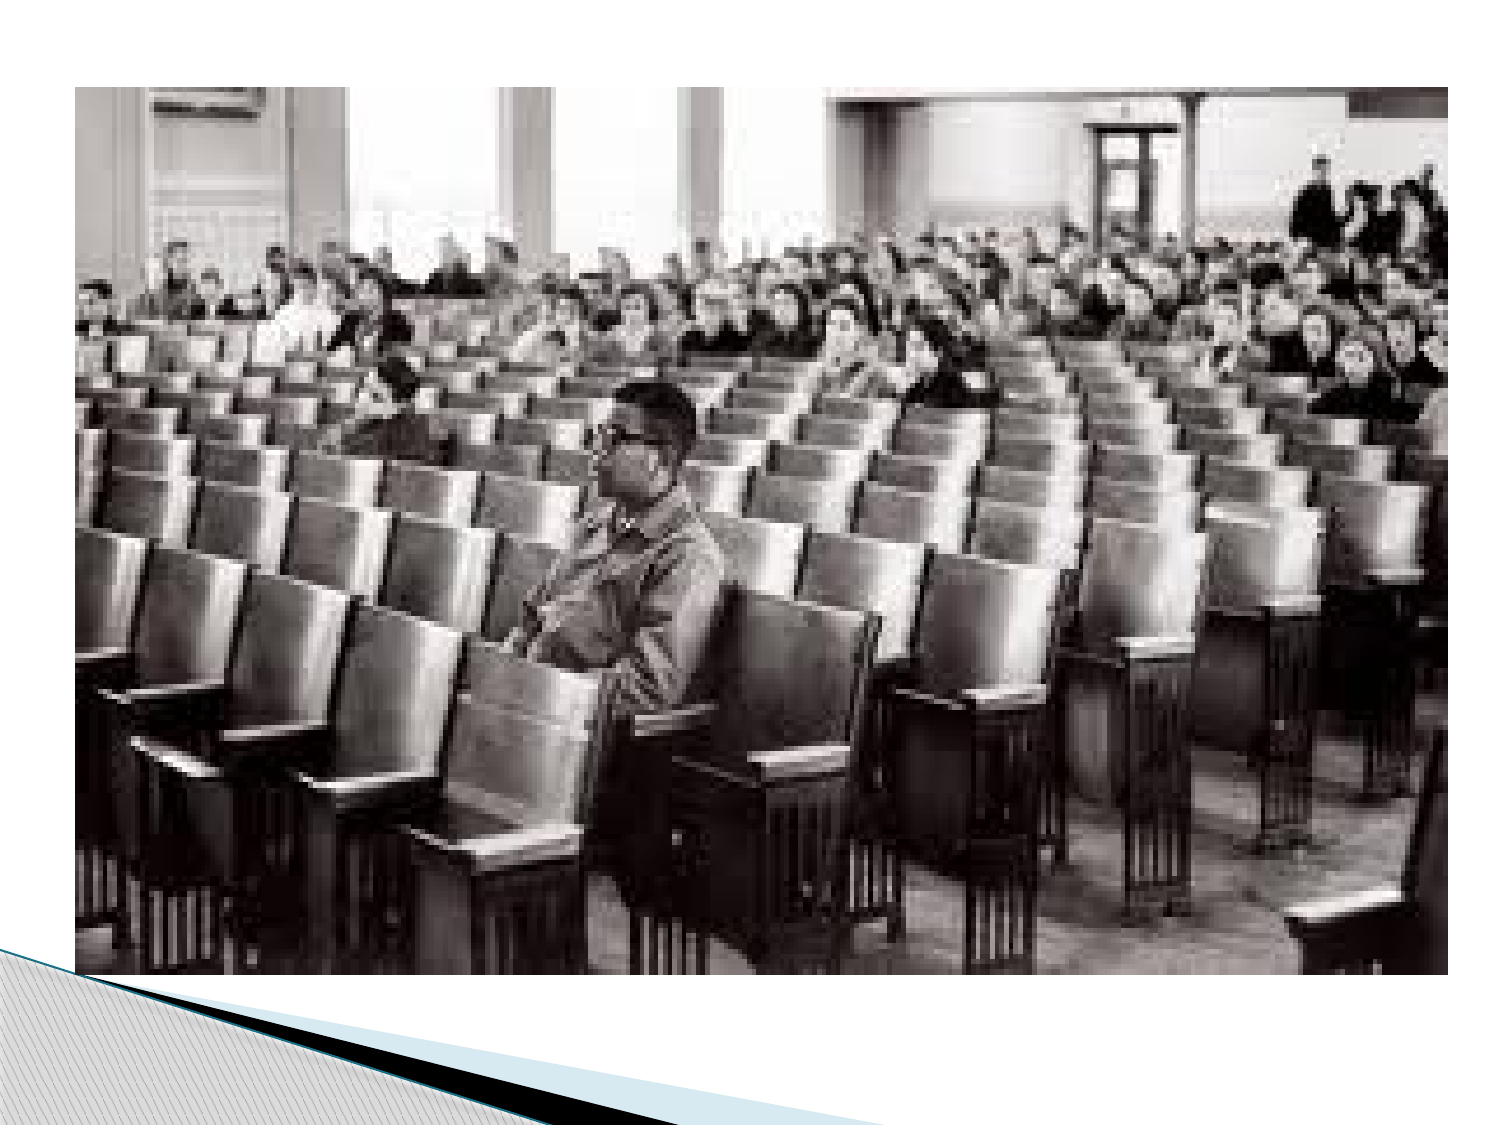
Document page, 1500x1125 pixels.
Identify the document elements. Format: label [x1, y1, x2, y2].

picture [74, 87, 1448, 976]
